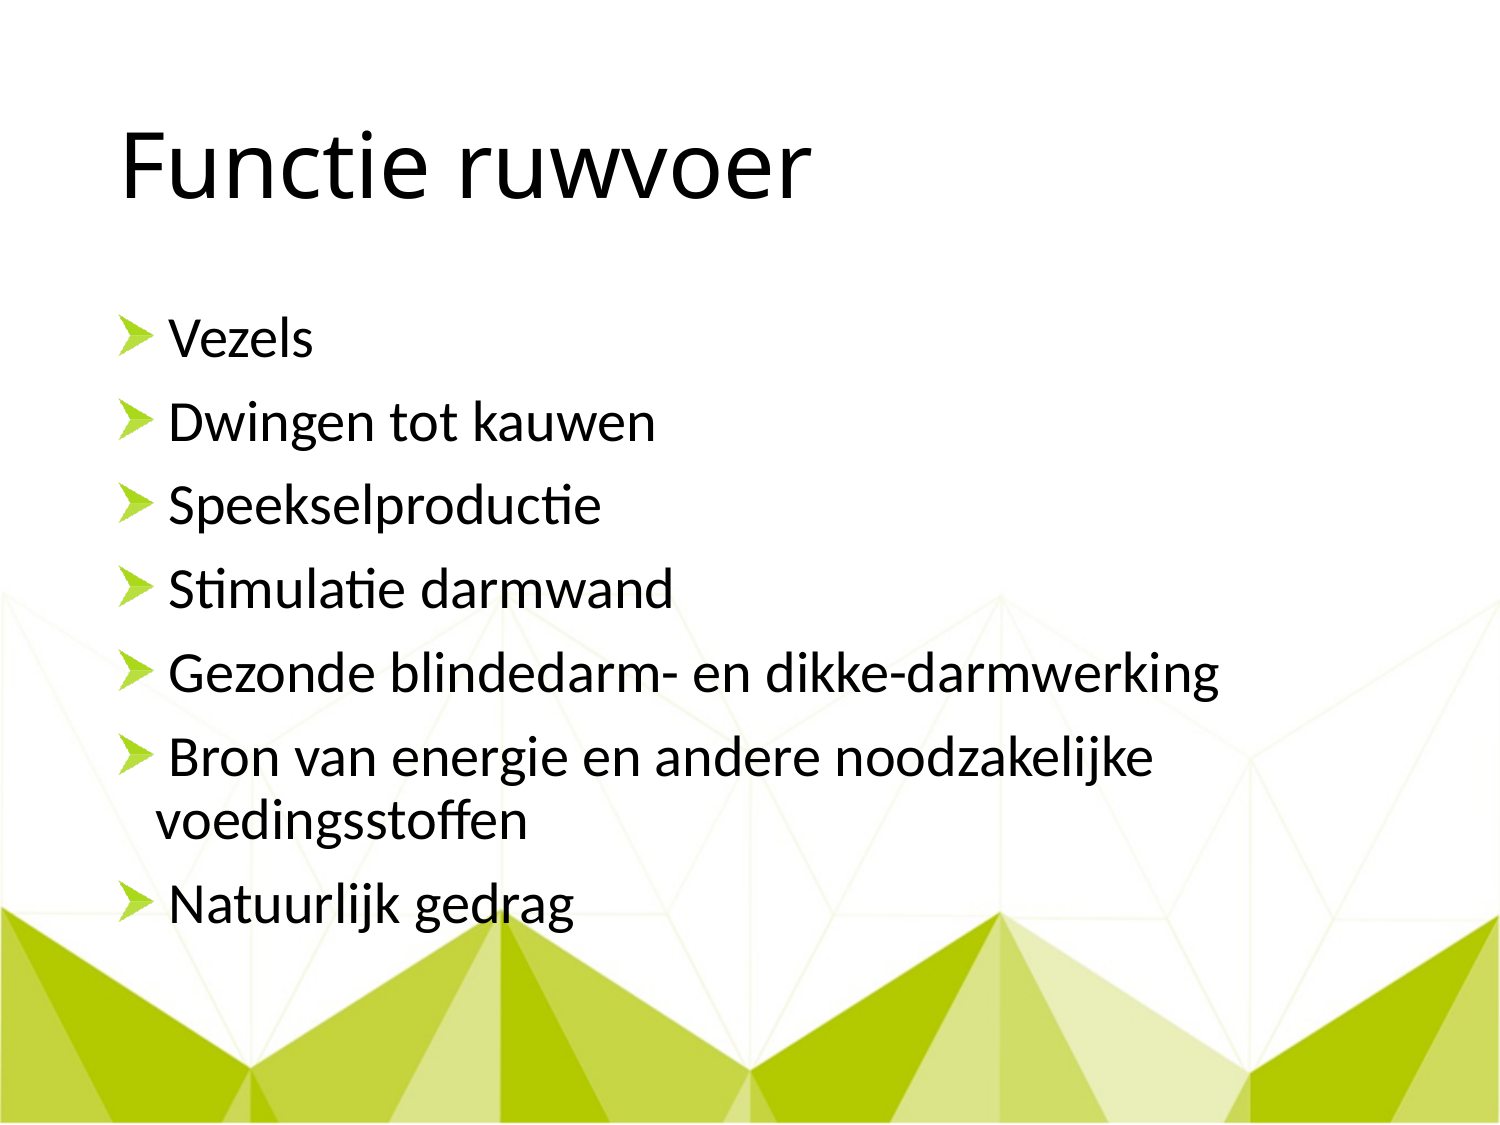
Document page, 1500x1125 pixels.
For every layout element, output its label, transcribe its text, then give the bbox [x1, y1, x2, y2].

picture [0, 0, 1500, 1125]
list Vezels Dwingen tot kauwen Speekselproductie Stimulatie darmwand Gezonde blindedarm- en dikke-darmwerking Bron van energie en andere noodzakelijke voedingsstoffen Natuurlijk gedrag [103, 299, 1397, 1014]
title Functie ruwvoer [103, 59, 1397, 278]
